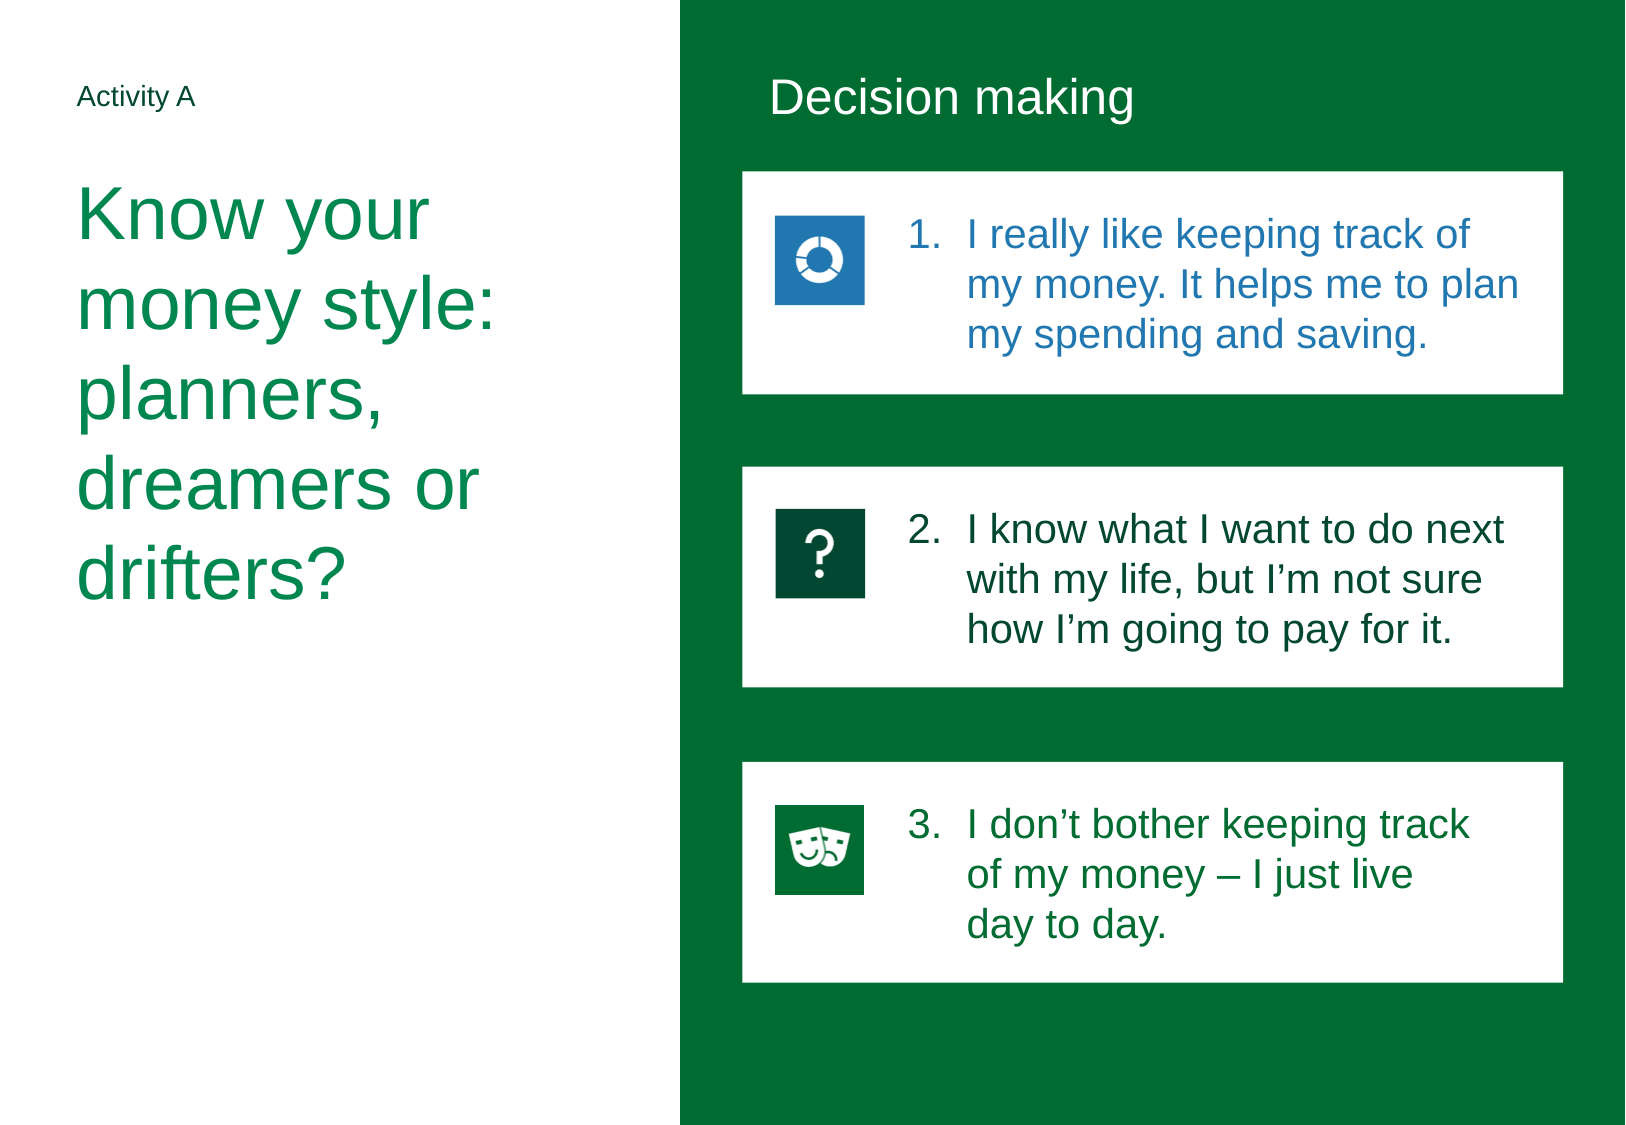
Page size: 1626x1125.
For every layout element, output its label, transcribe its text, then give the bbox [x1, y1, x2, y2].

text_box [741, 466, 1564, 690]
title Activity A Know your money style: planners, dreamers or drifters? [76, 76, 585, 615]
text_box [741, 761, 1564, 986]
text_box Decision making [680, 0, 1625, 1125]
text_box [741, 170, 1564, 395]
